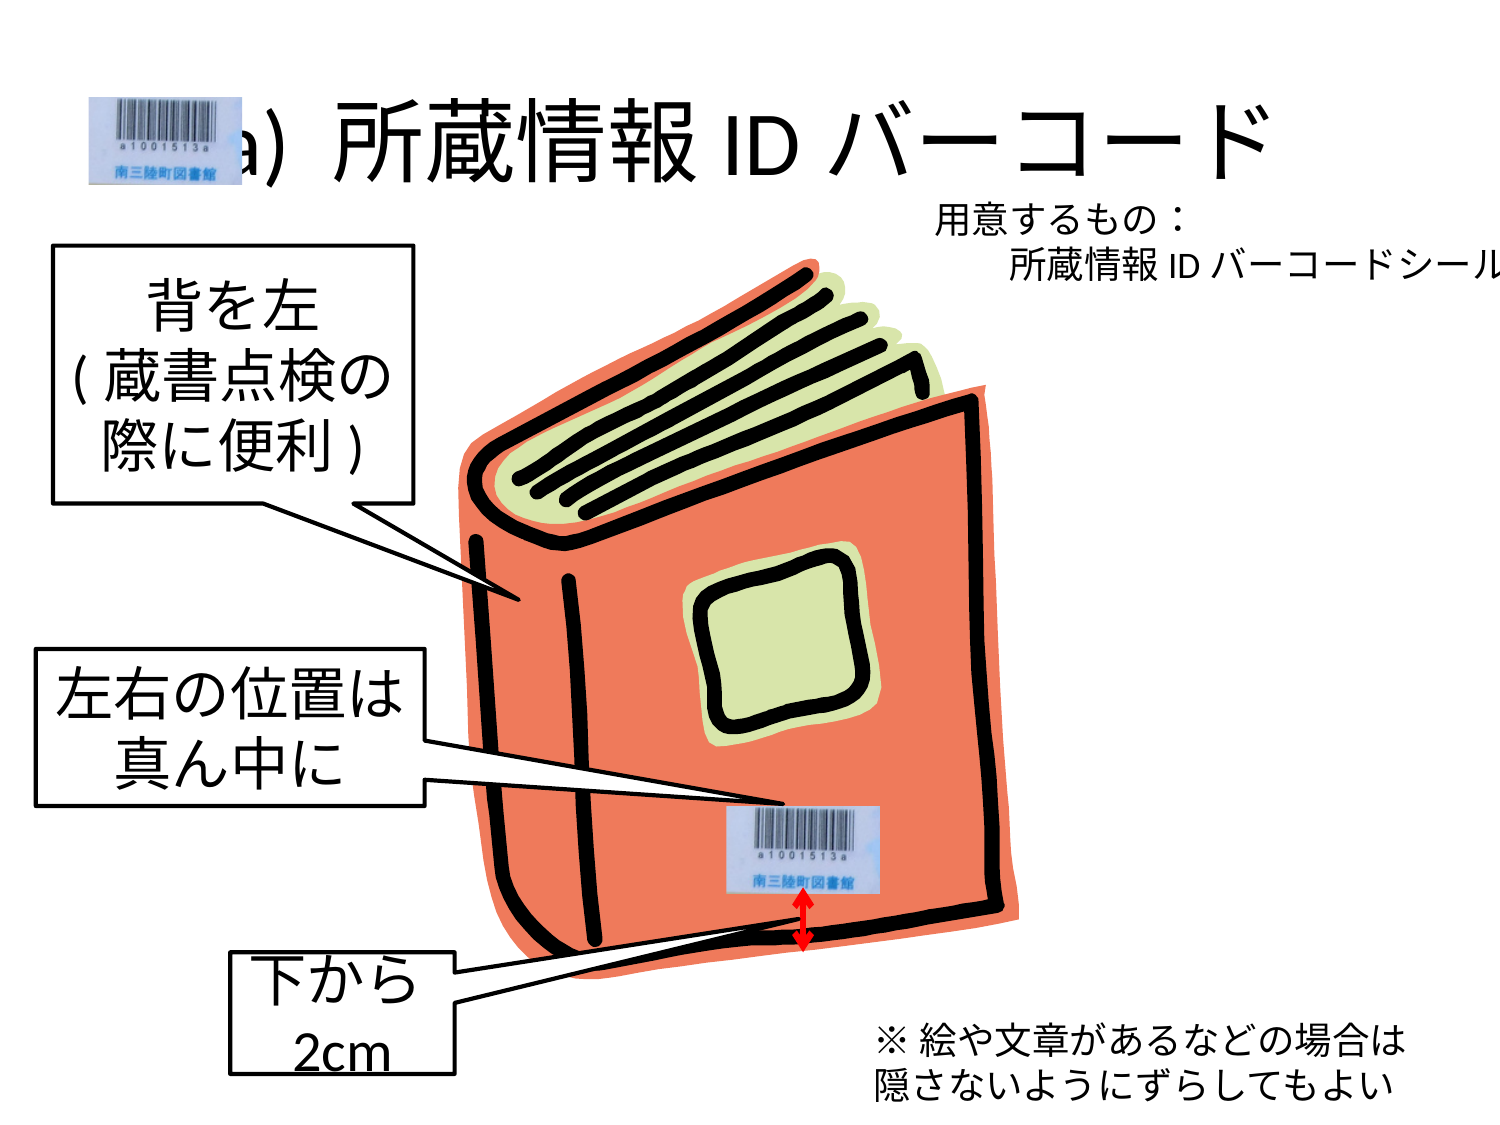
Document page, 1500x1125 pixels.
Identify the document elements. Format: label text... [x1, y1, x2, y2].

text_box ※絵や文章があるなどの場合は 隠さないようにずらしてもよい [858, 1009, 1438, 1115]
title a) 所蔵情報IDバーコード [75, 45, 1425, 233]
picture [88, 96, 243, 185]
text_box 用意するもの： 所蔵情報IDバーコードシール [919, 189, 1500, 294]
text_box 左右の位置は真ん中に [33, 646, 449, 809]
picture [454, 245, 1022, 988]
text_box 下から2cm [228, 950, 492, 1077]
text_box 背を左 (蔵書点検の際に便利) [50, 243, 449, 576]
